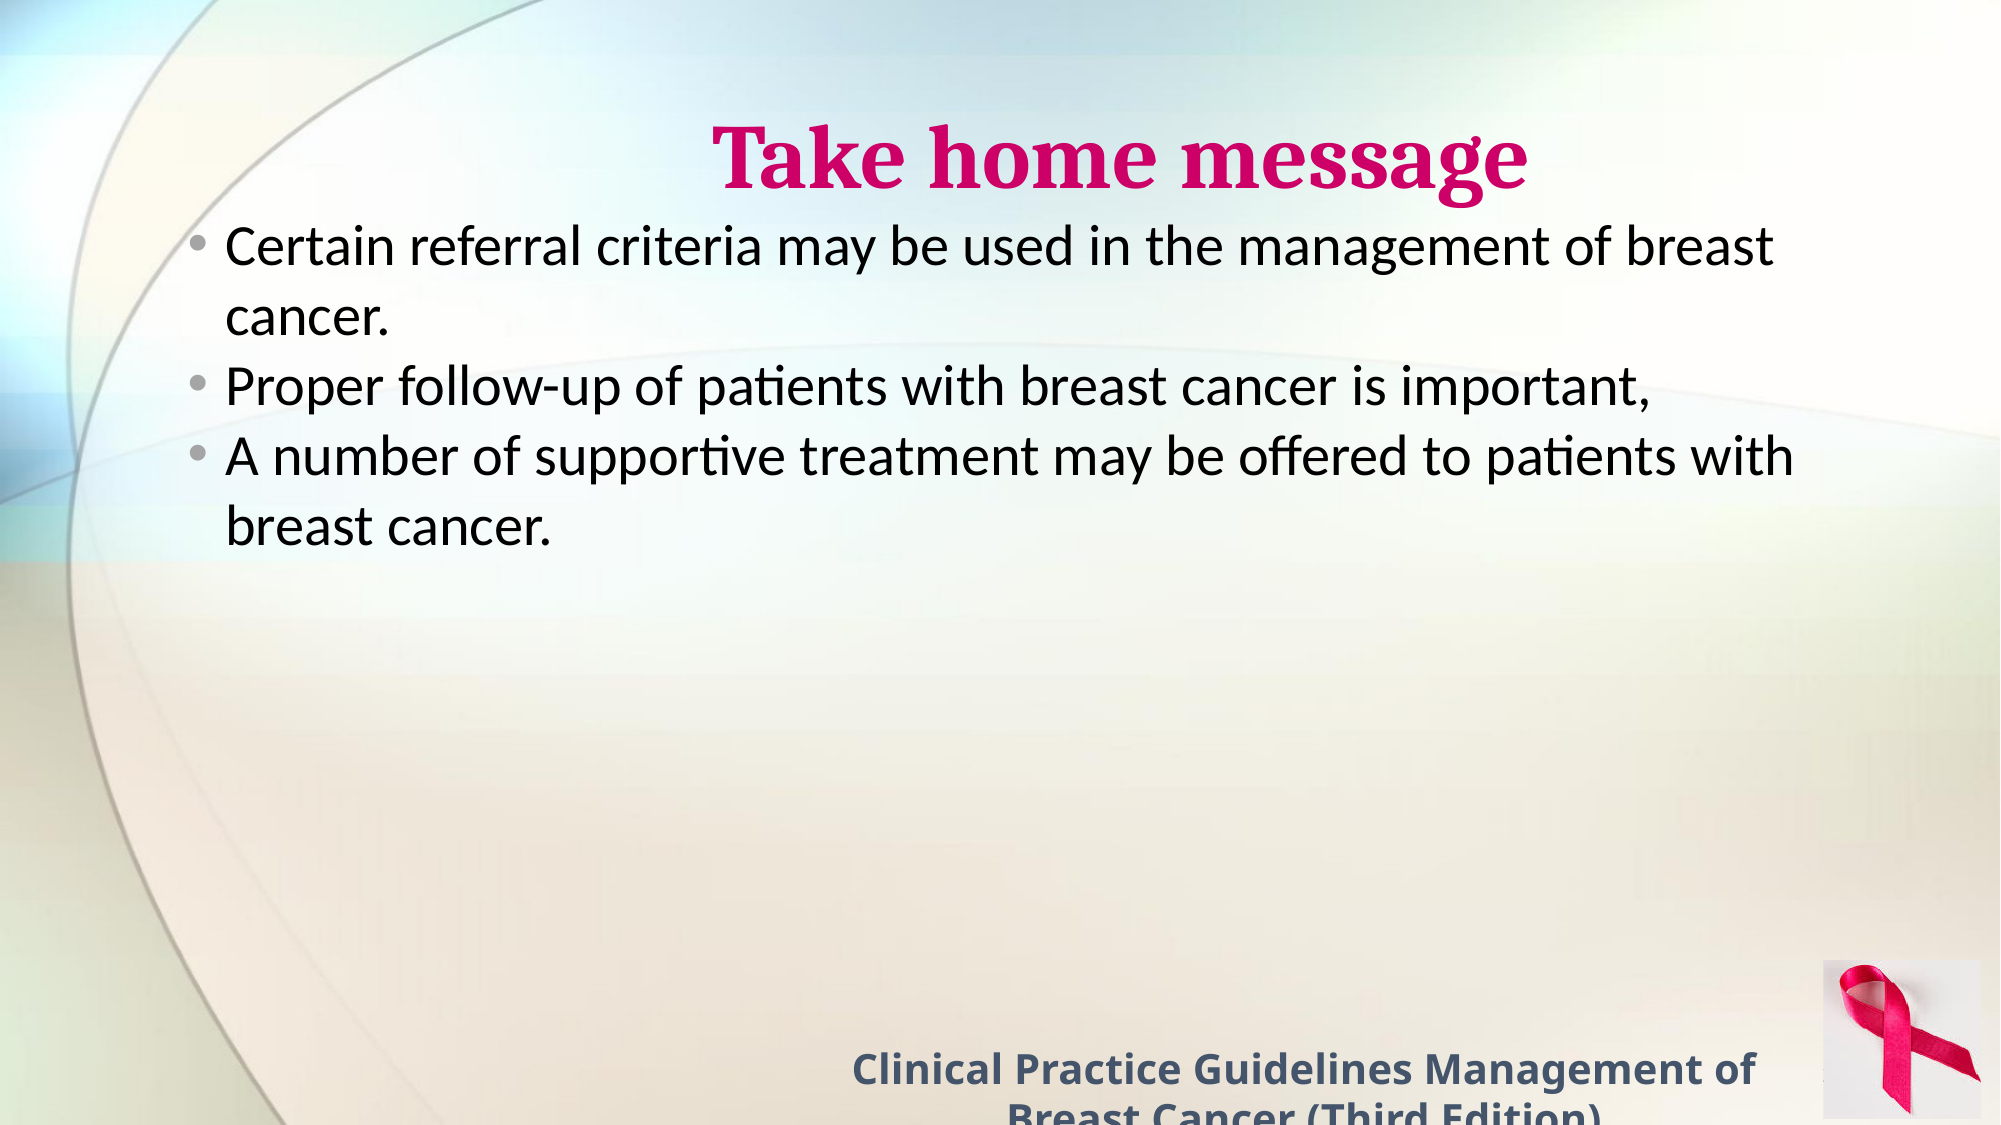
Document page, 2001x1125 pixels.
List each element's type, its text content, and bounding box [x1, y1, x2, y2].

text_box Clinical Practice Guidelines Management of Breast Cancer (Third Edition) [788, 1043, 1820, 1125]
picture [0, 0, 2001, 1125]
slide_number 24 [1325, 1042, 1813, 1103]
title Take home message [381, 43, 1863, 261]
list Certain referral criteria may be used in the management of breast cancer. Proper follow-up of patients with breast cancer is important, A number of supportive treatment may be offered to patients with breast cancer. [172, 199, 1826, 1043]
